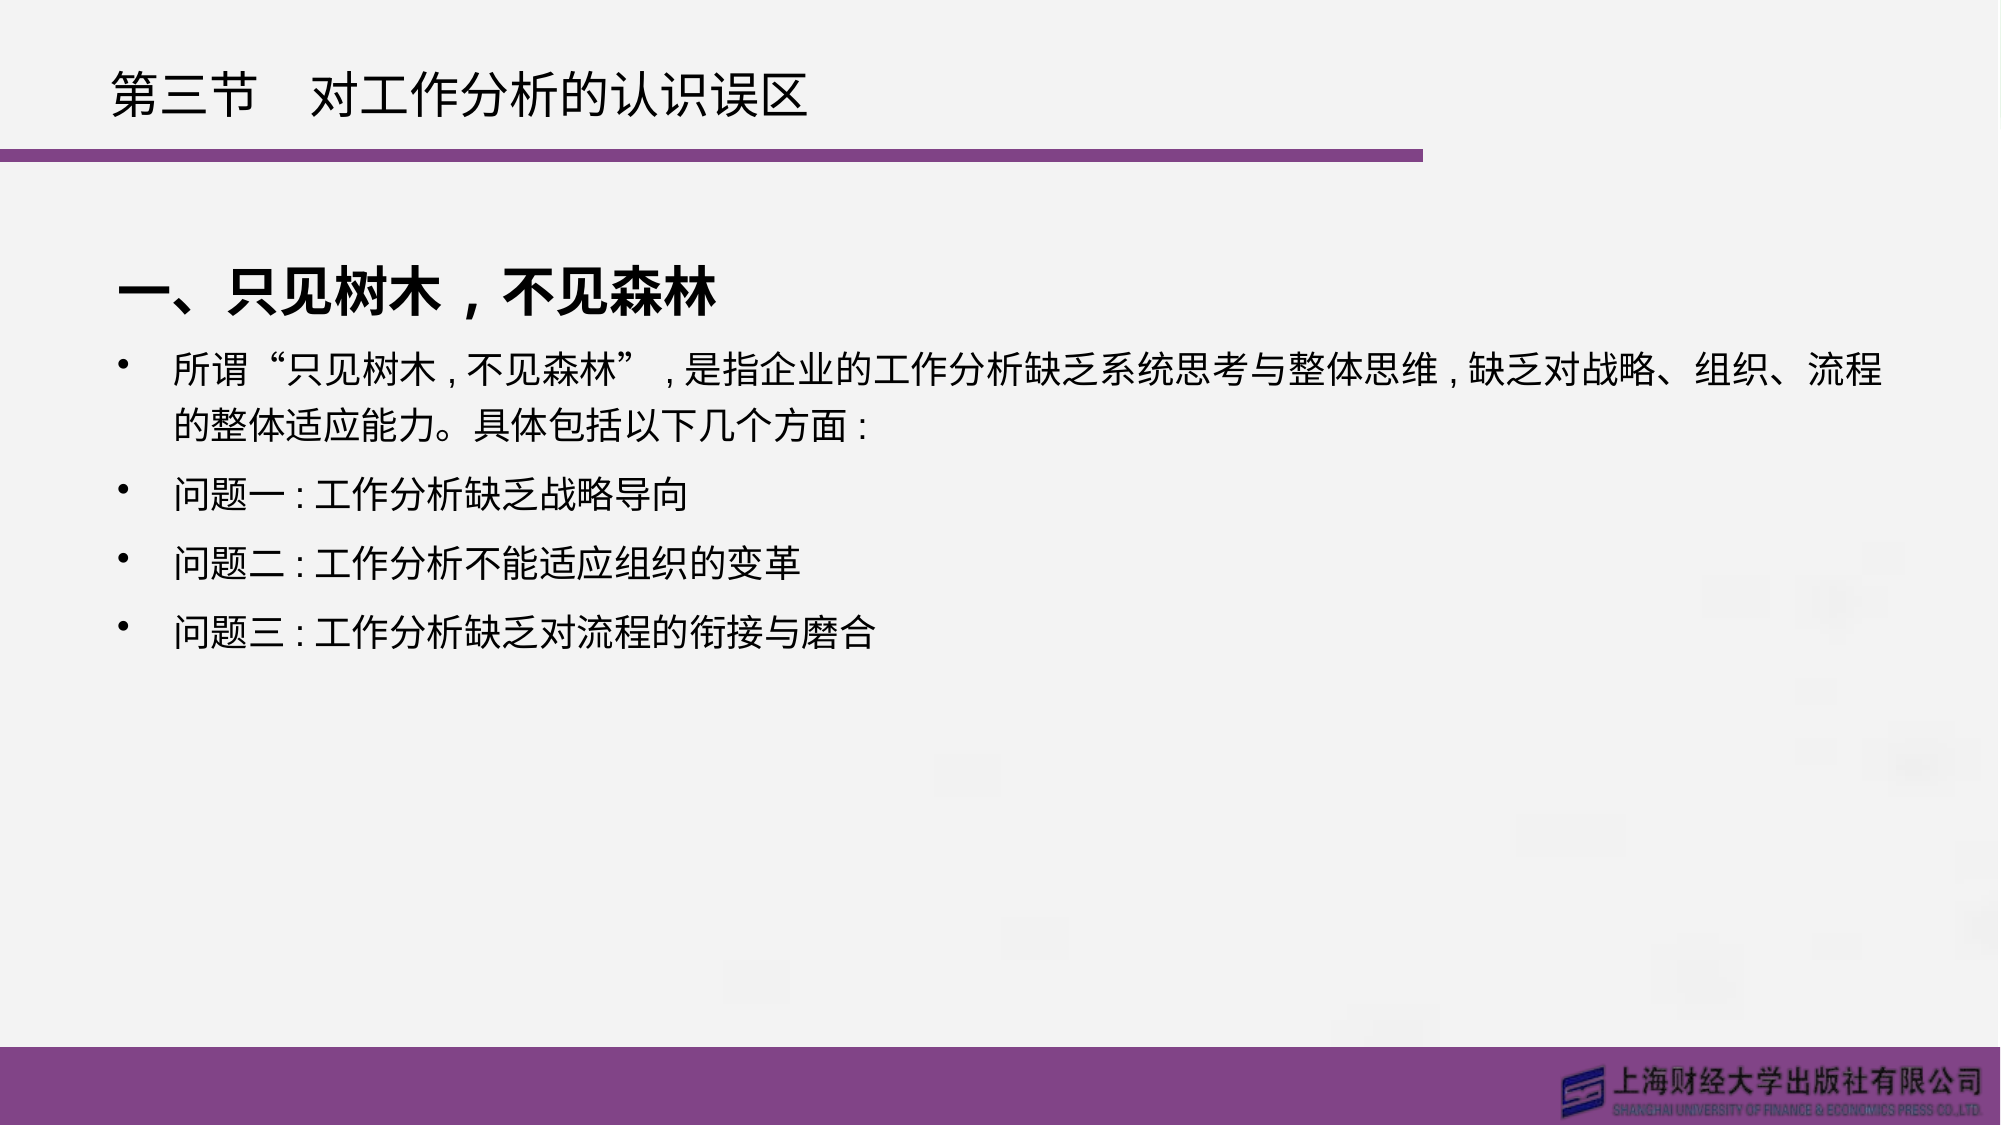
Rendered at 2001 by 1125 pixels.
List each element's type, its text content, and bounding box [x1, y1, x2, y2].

list 一、只见树木,不见森林 所谓“只见树木,不见森林”,是指企业的工作分析缺乏系统思考与整体思维,缺乏对战略、组织、流程的整体适应能力。具体包括以下几个方面: 问题一:工作分析缺乏战略导向 问题二:工作分析不能适应组织的变革 问题三:工作分析缺乏对流程的衔接与磨合 [102, 233, 1898, 1032]
title 第三节 对工作分析的认识误区 [94, 42, 1451, 146]
picture [0, 0, 2001, 1125]
